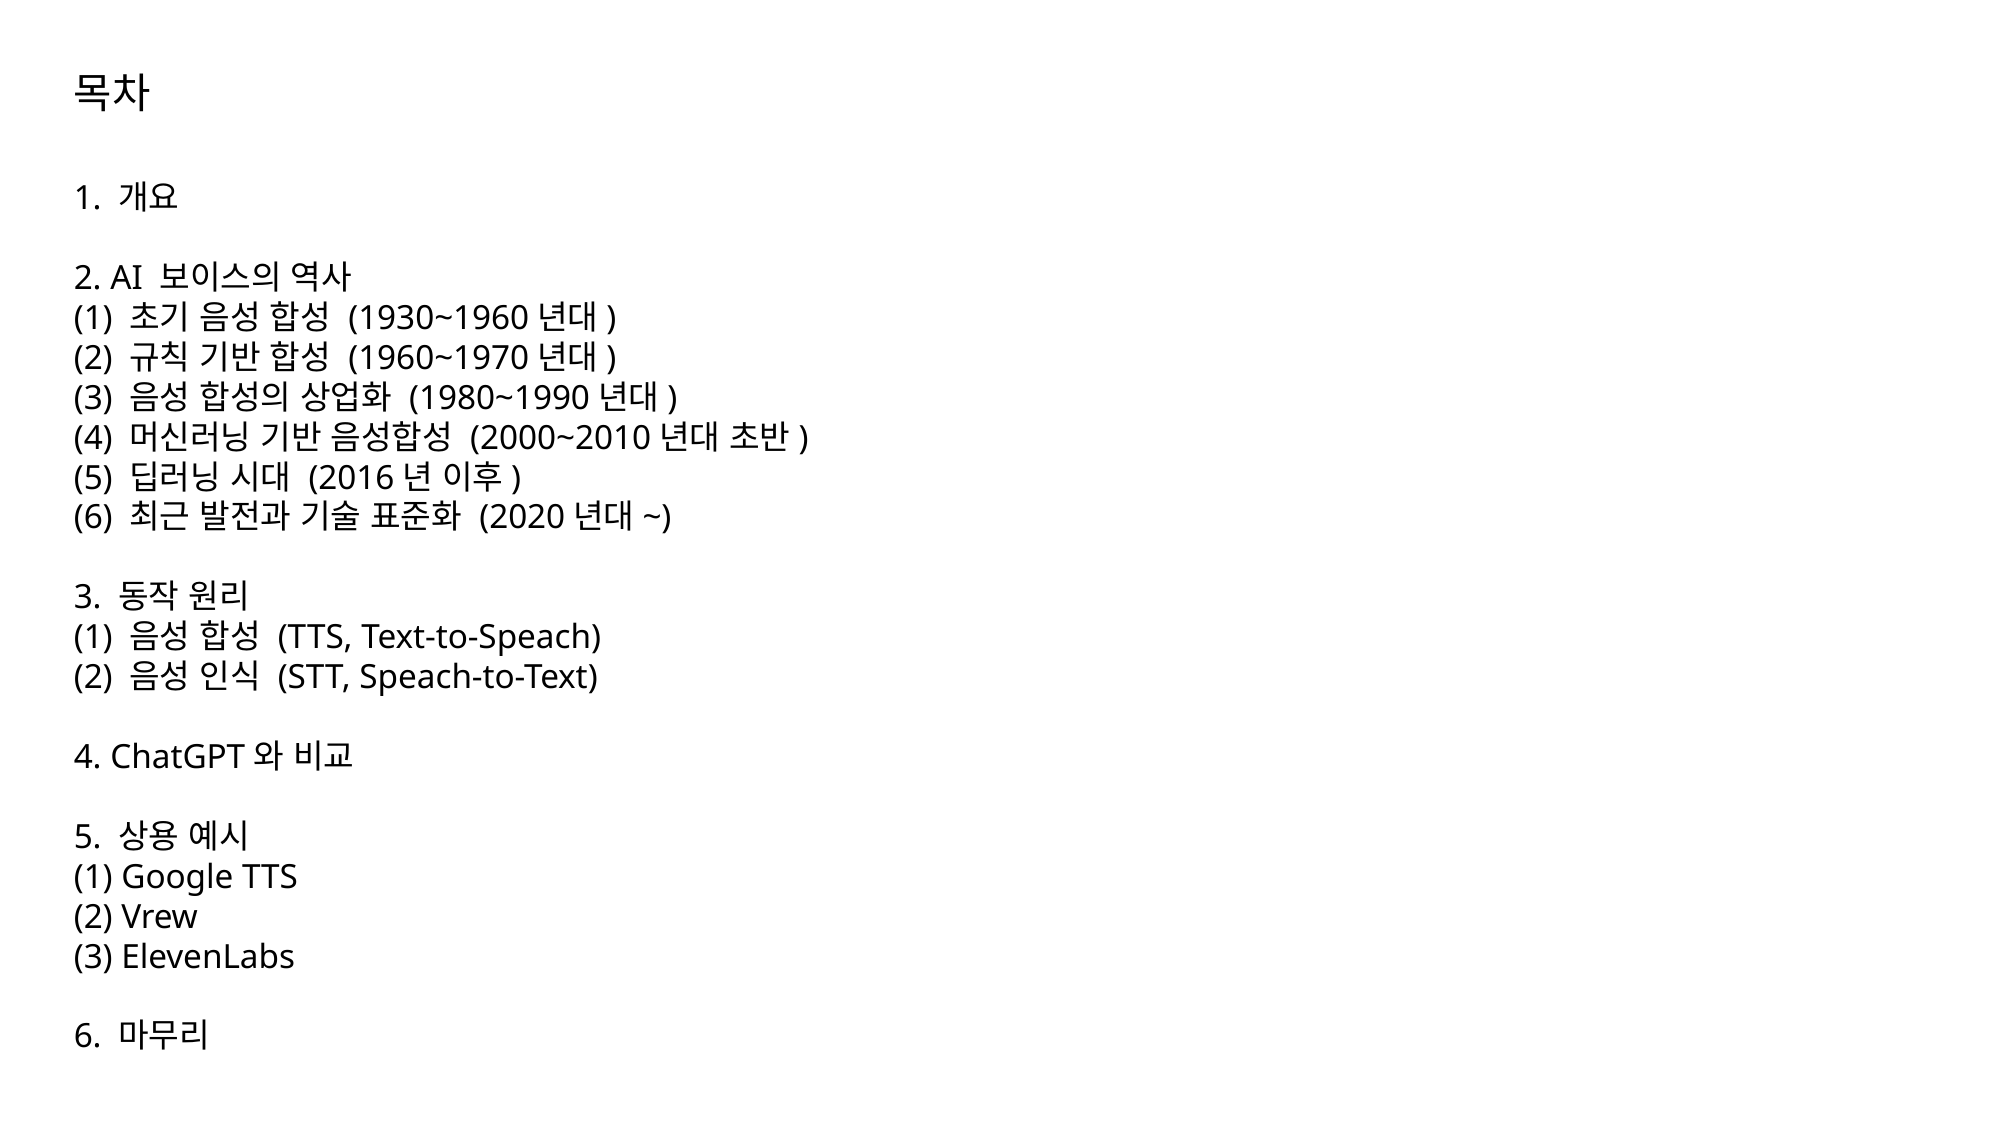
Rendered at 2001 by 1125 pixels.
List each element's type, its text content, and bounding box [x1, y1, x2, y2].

text_box 목차 1. 개요 2. AI 보이스의 역사 (1) 초기 음성 합성 (1930~1960년대) (2) 규칙 기반 합성 (1960~1970년대) (3) 음성 합성의 상업화 (1980~1990년대) (4) 머신러닝 기반 음성합성 (2000~2010년대 초반) (5) 딥러닝 시대 (2016년 이후) (6) 최근 발전과 기술 표준화 (2020년대~) 3. 동작 원리 (1) 음성 합성 (TTS, Text-to-Speach) (2) 음성 인식 (STT, Speach-to-Text) 4. ChatGPT와 비교 5. 상용 예시 (1) Google TTS (2) Vrew (3) ElevenLabs 6. 마무리 [58, 59, 1920, 1062]
